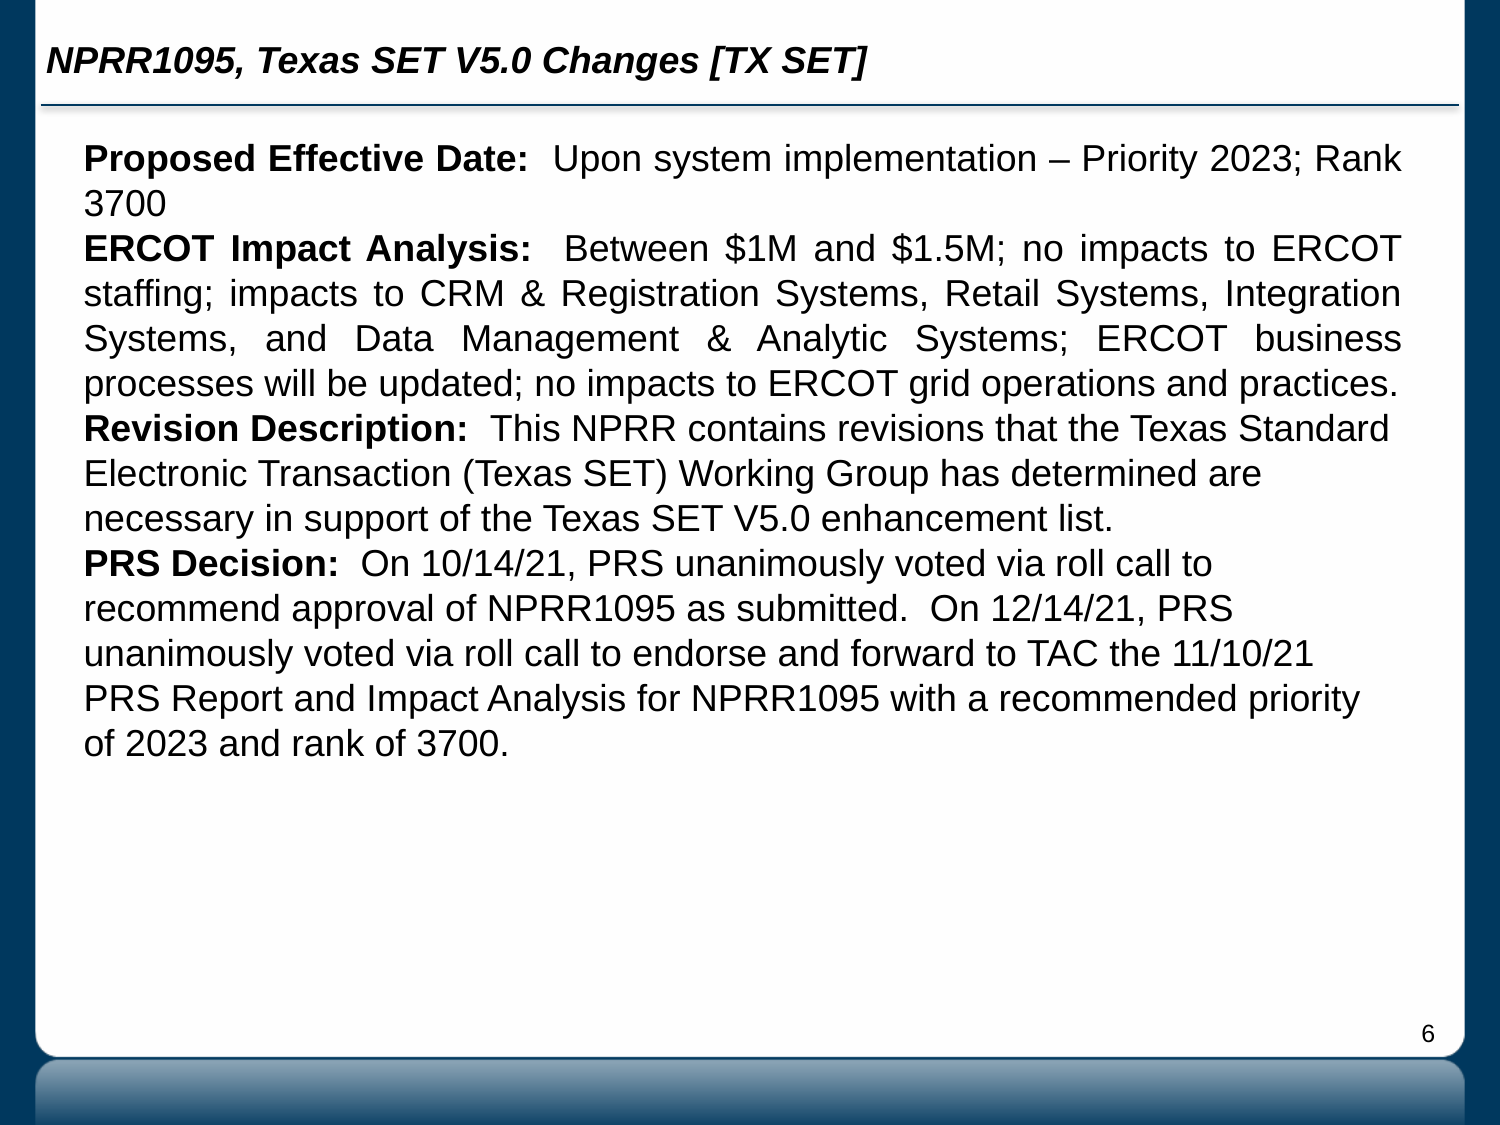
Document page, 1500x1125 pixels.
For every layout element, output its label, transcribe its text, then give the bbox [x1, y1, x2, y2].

text_box Proposed Effective Date: Upon system implementation – Priority 2023; Rank 3700 ERCOT Impact Analysis: Between $1M and $1.5M; no impacts to ERCOT staffing; impacts to CRM & Registration Systems, Retail Systems, Integration Systems, and Data Management & Analytic Systems; ERCOT business processes will be updated; no impacts to ERCOT grid operations and practices. Revision Description: This NPRR contains revisions that the Texas Standard Electronic Transaction (Texas SET) Working Group has determined are necessary in support of the Texas SET V5.0 enhancement list. PRS Decision: On 10/14/21, PRS unanimously voted via roll call to recommend approval of NPRR1095 as submitted. On 12/14/21, PRS unanimously voted via roll call to endorse and forward to TAC the 11/10/21 PRS Report and Impact Analysis for NPRR1095 with a recommended priority of 2023 and rank of 3700. [31, 126, 1417, 772]
picture [35, 0, 1465, 1125]
title NPRR1095, Texas SET V5.0 Changes [TX SET] [31, 20, 1464, 97]
